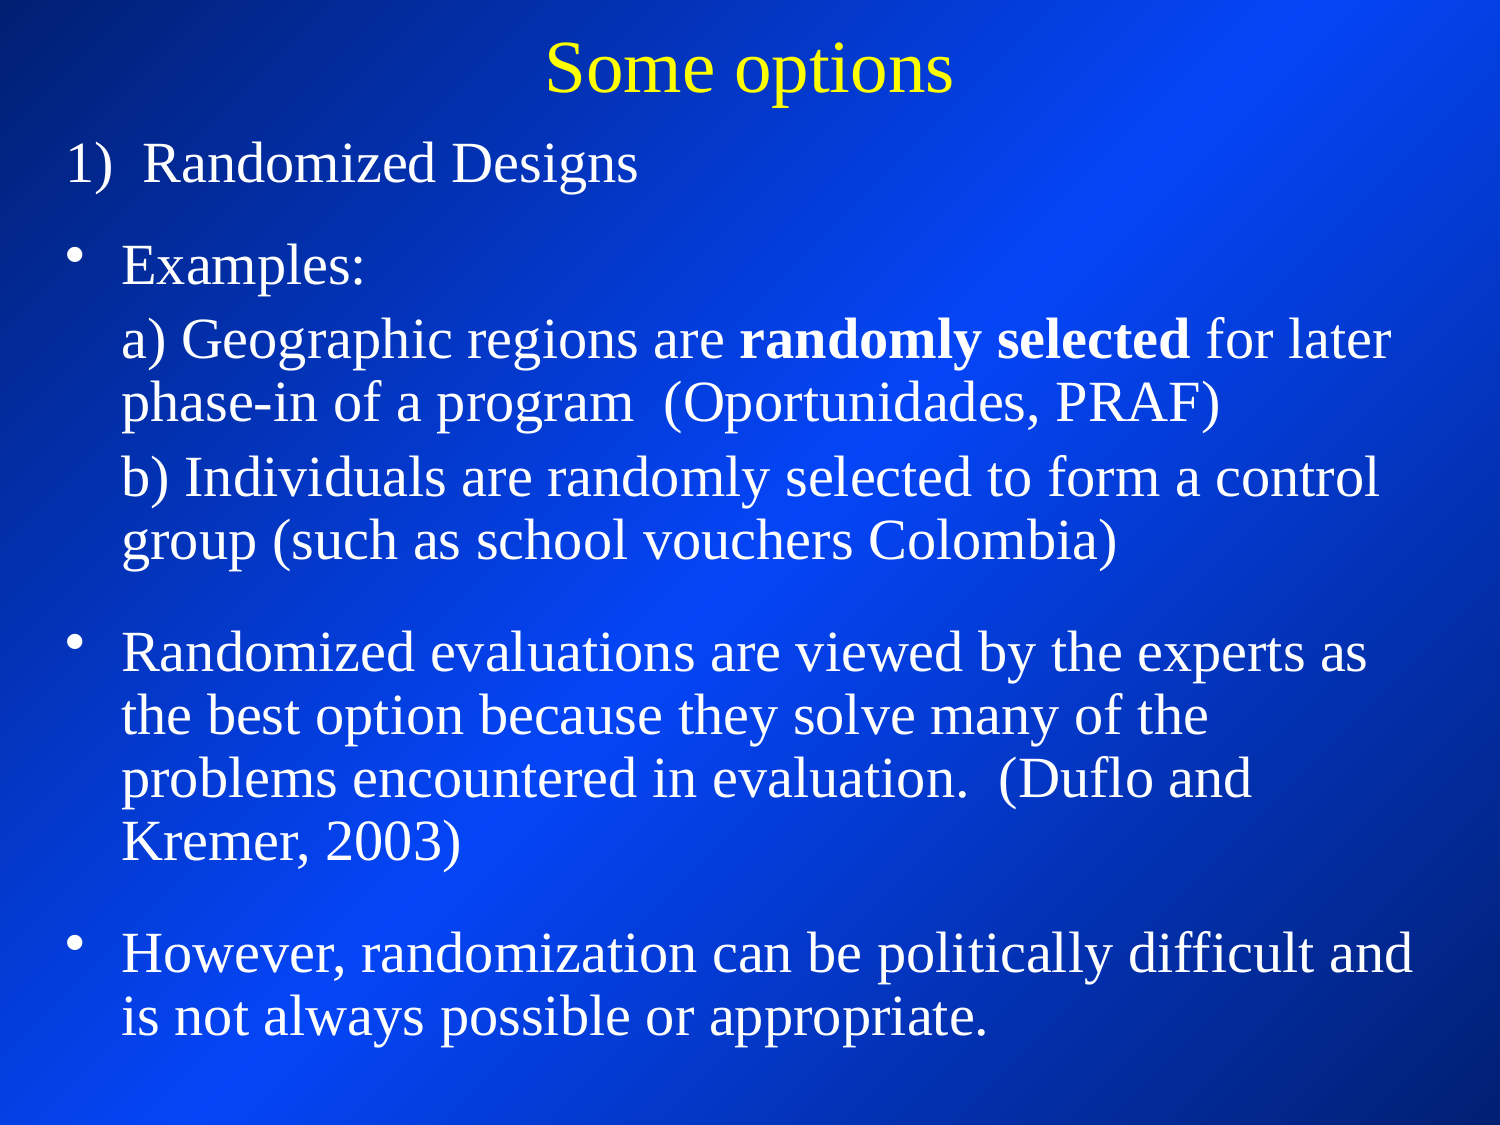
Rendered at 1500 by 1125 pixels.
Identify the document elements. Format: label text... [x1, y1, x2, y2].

list 1) Randomized Designs Examples: a) Geographic regions are randomly selected for later phase-in of a program (Oportunidades, PRAF) b) Individuals are randomly selected to form a control group (such as school vouchers Colombia) Randomized evaluations are viewed by the experts as the best option because they solve many of the problems encountered in evaluation. (Duflo and Kremer, 2003) However, randomization can be politically difficult and is not always possible or appropriate. [49, 124, 1438, 976]
title Some options [112, 0, 1388, 124]
